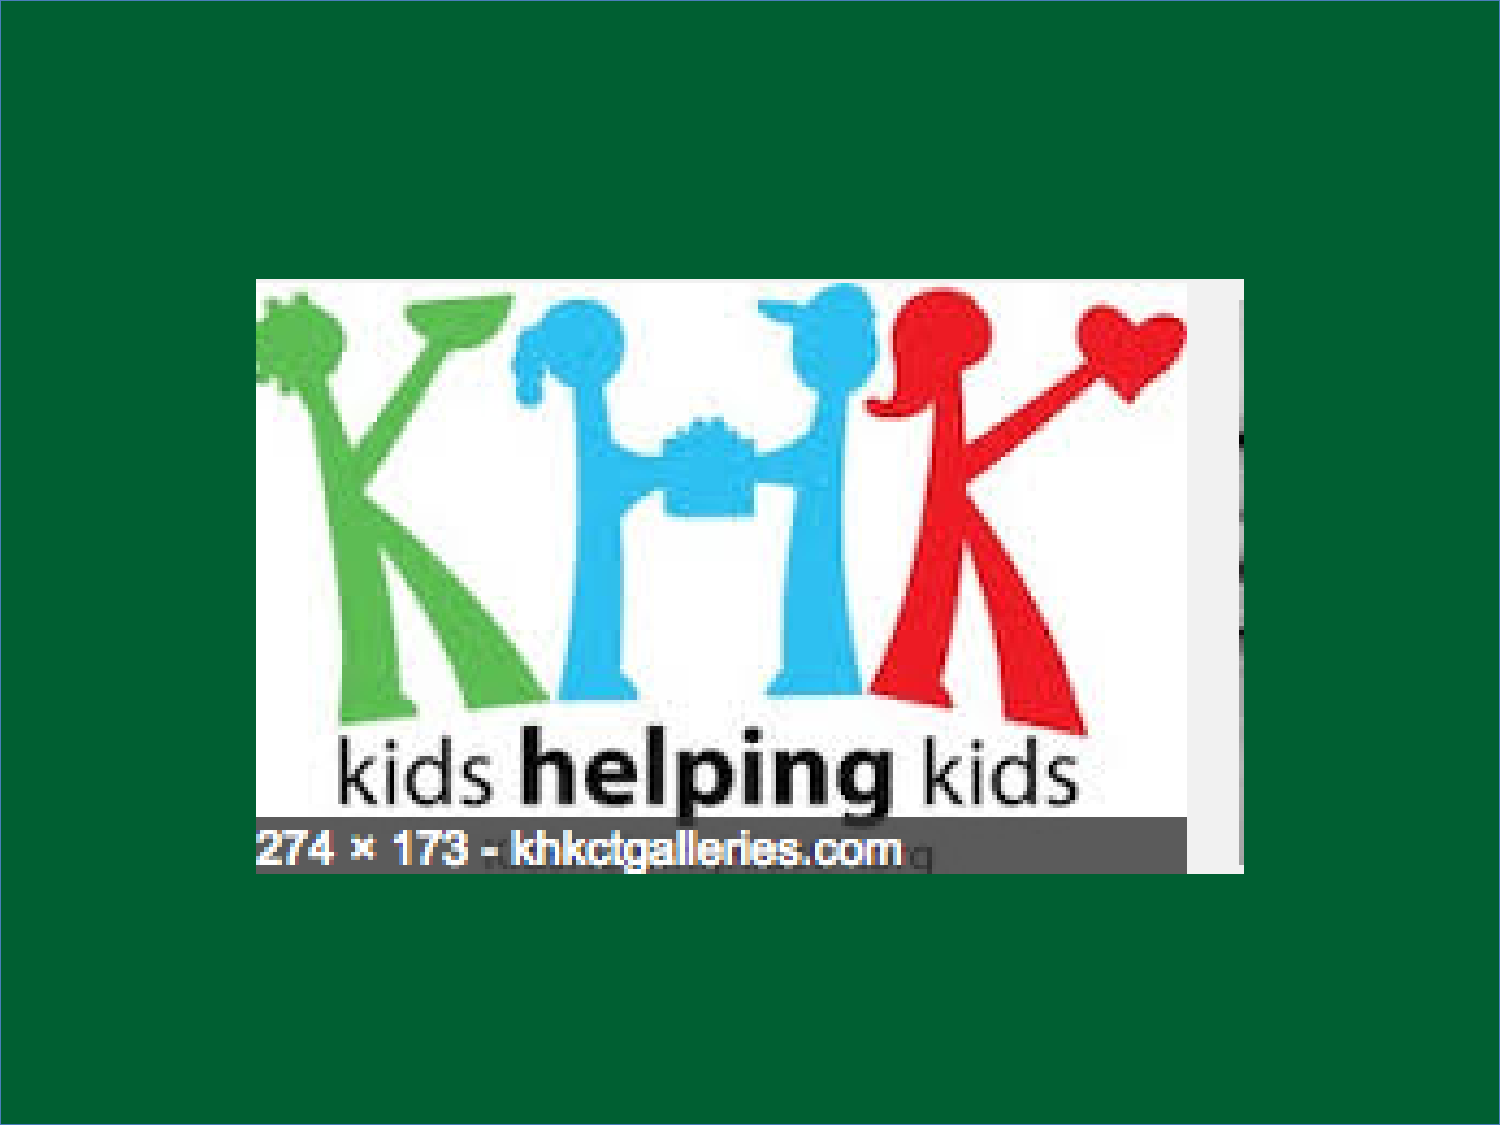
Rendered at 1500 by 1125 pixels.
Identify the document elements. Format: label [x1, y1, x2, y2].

picture [255, 279, 1245, 874]
text_box [0, 0, 1500, 1125]
